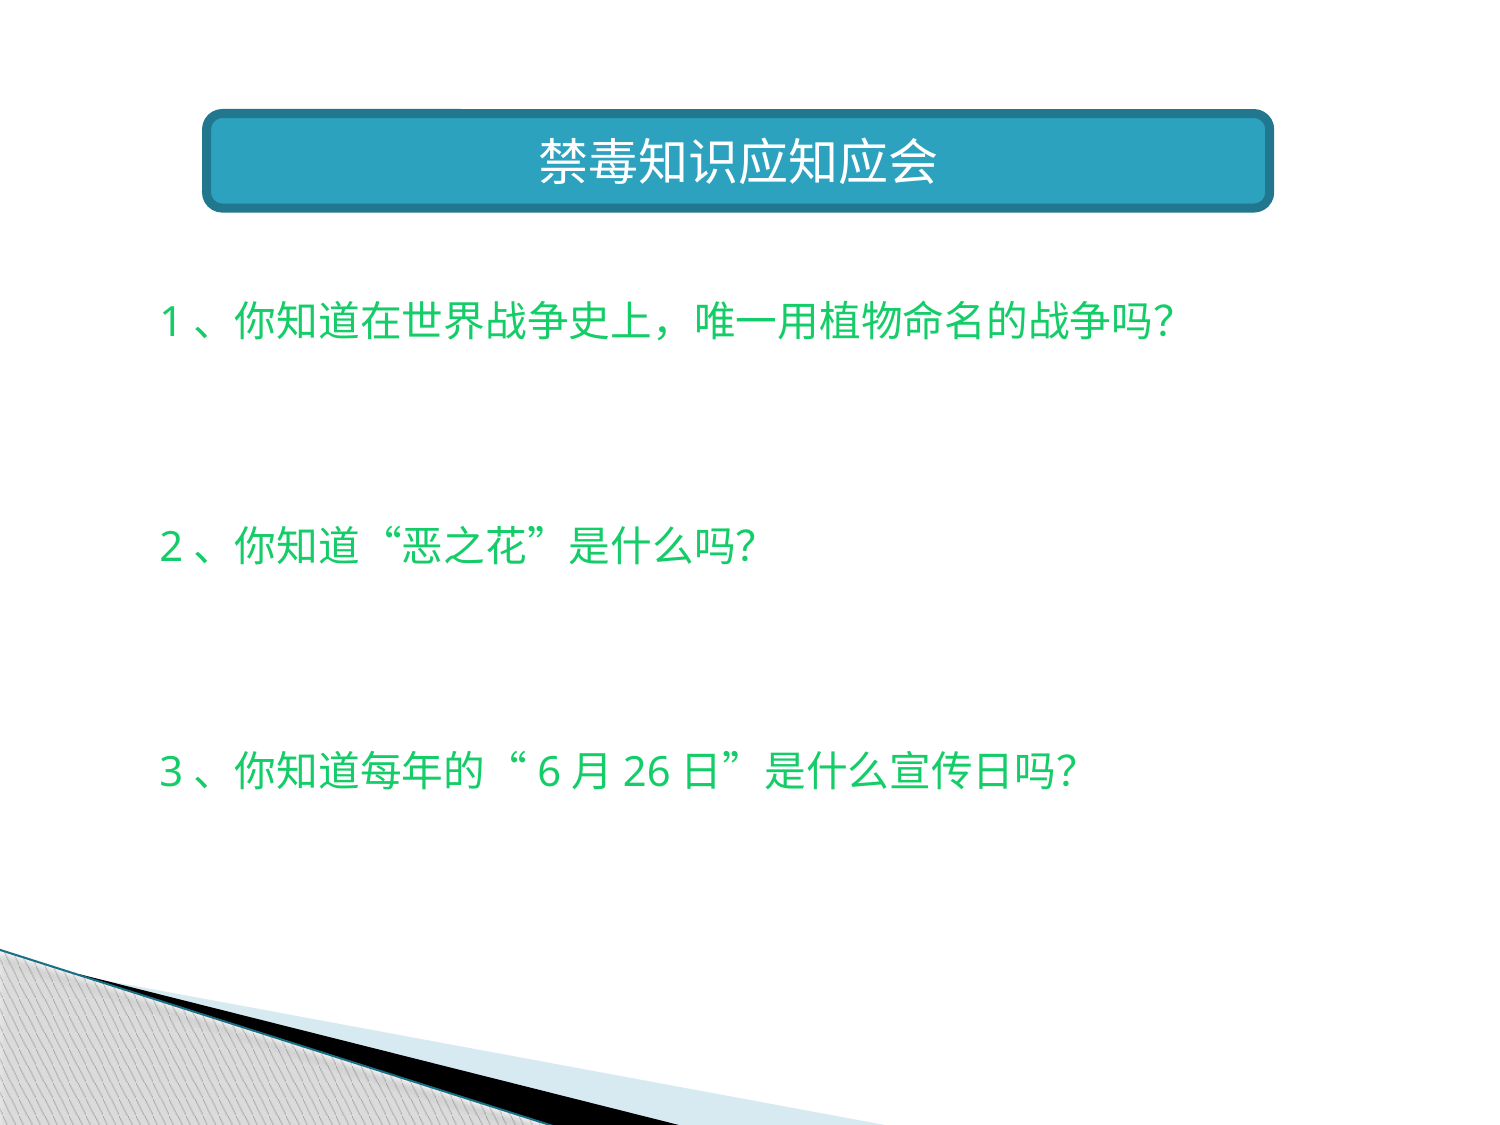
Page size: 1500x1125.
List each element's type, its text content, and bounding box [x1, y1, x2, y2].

text_box 禁毒知识应知应会 [201, 108, 1275, 213]
text_box 1、你知道在世界战争史上，唯一用植物命名的战争吗？ 2、你知道“恶之花”是什么吗？ 3、你知道每年的“6月26日”是什么宣传日吗？ [144, 262, 1356, 927]
